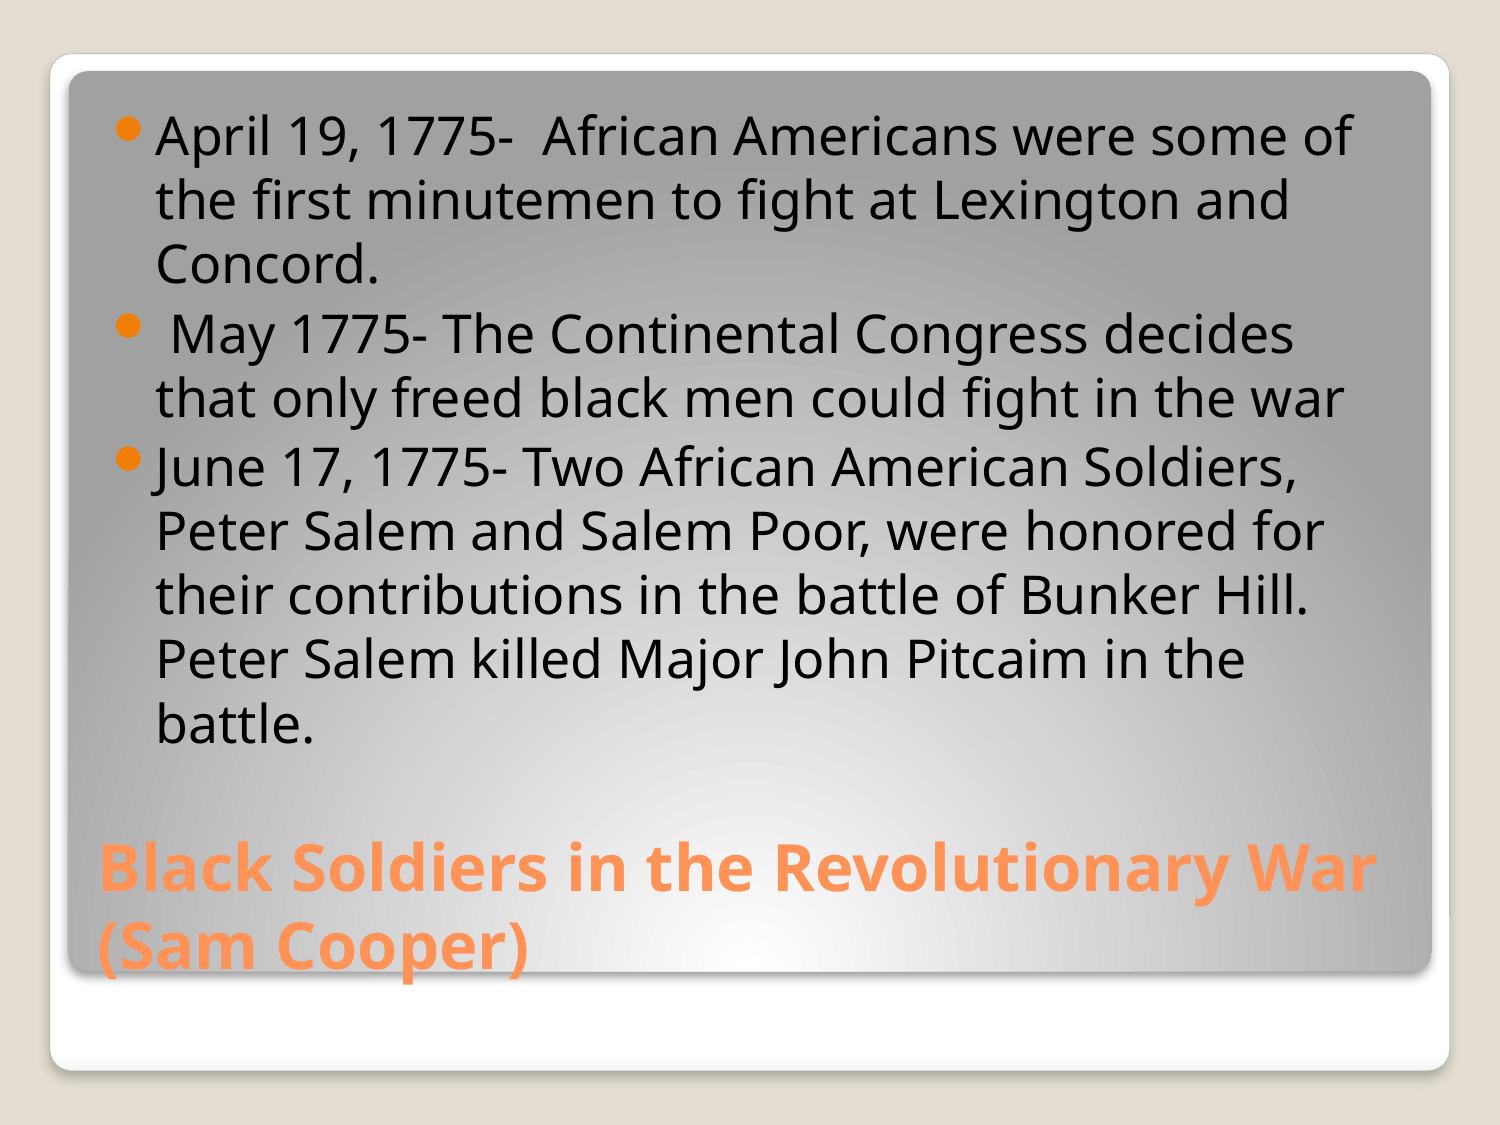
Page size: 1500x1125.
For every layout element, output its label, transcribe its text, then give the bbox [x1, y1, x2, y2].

list April 19, 1775- African Americans were some of the first minutemen to fight at Lexington and Concord. May 1775- The Continental Congress decides that only freed black men could fight in the war June 17, 1775- Two African American Soldiers, Peter Salem and Salem Poor, were honored for their contributions in the battle of Bunker Hill. Peter Salem killed Major John Pitcaim in the battle. [82, 86, 1426, 775]
title Black Soldiers in the Revolutionary War (Sam Cooper) [82, 817, 1425, 991]
